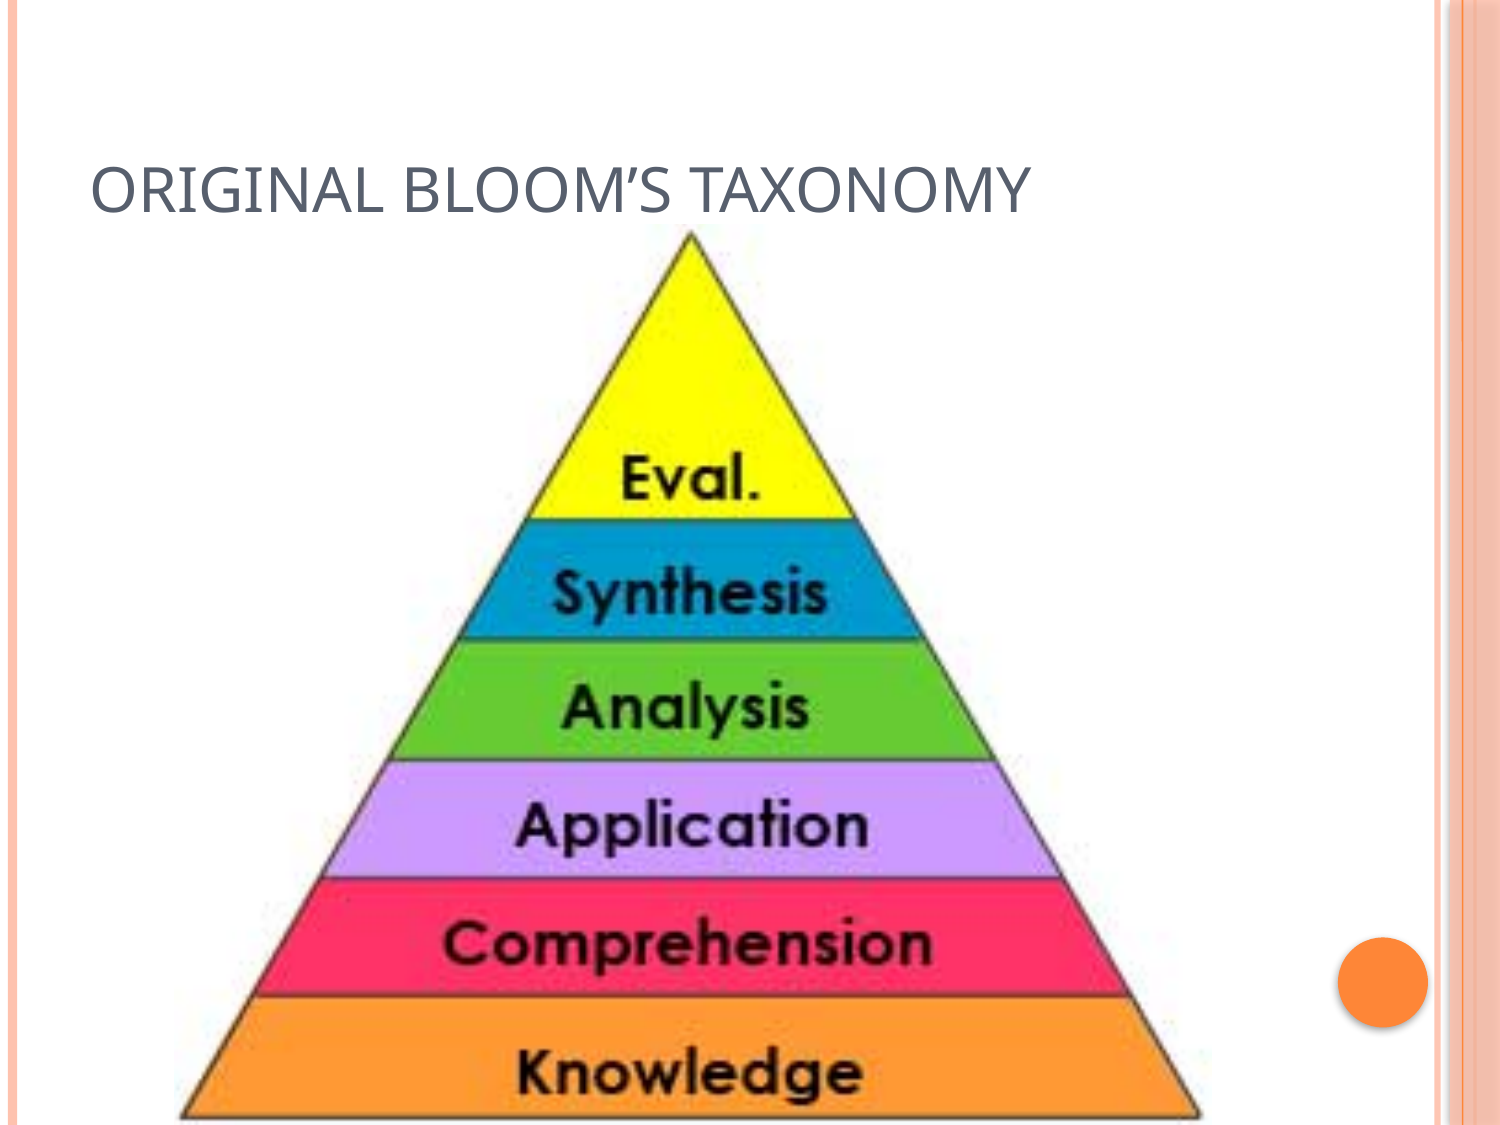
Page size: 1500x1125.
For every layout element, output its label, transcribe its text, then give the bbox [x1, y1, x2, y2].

title Original Bloom’s Taxonomy [75, 45, 1300, 233]
picture [174, 224, 1212, 1125]
